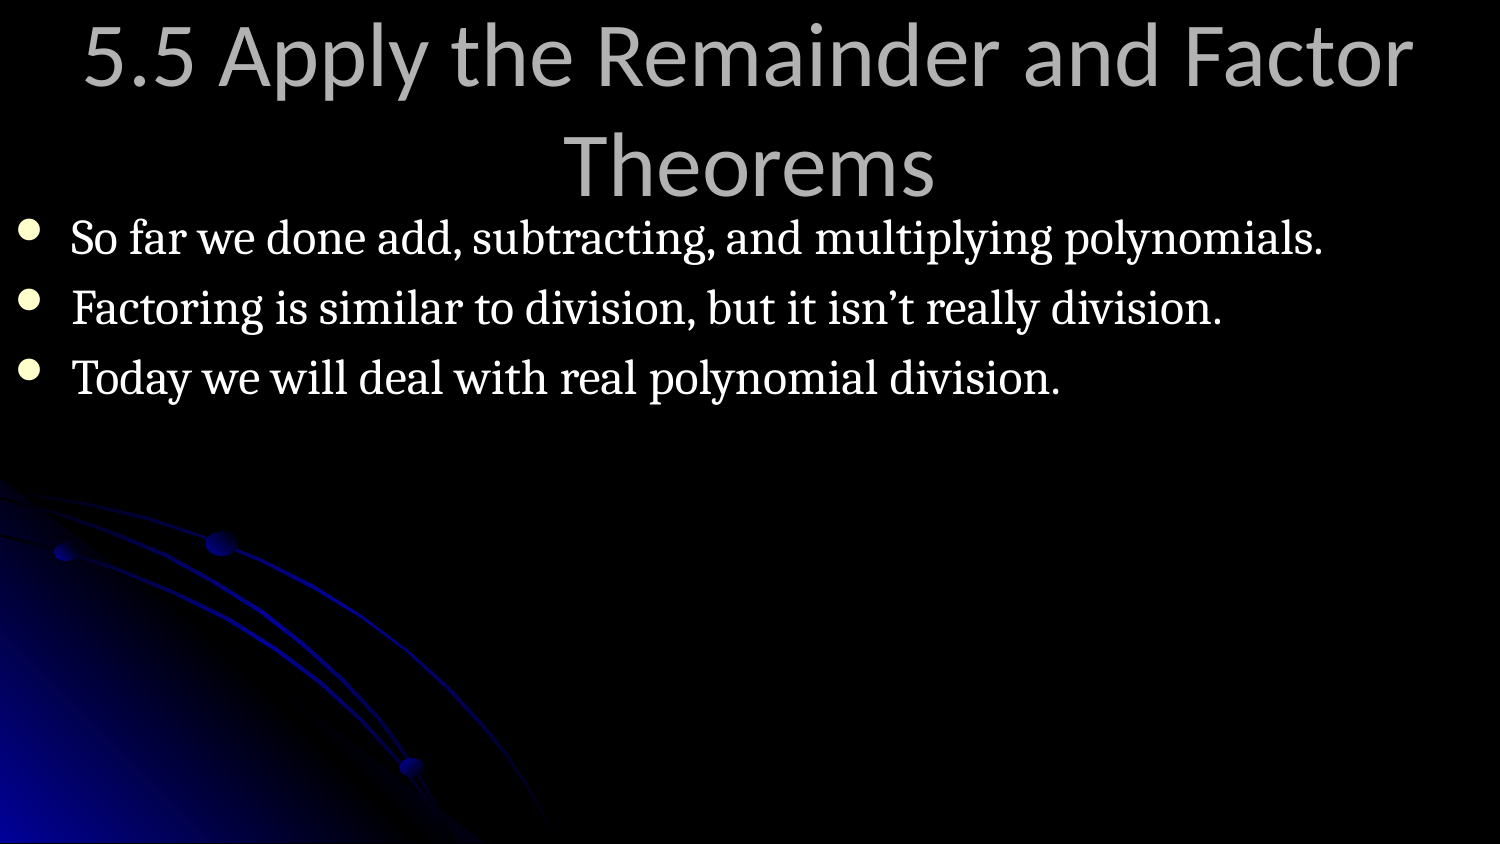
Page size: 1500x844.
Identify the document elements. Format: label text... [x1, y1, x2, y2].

list So far we done add, subtracting, and multiplying polynomials. Factoring is similar to division, but it isn’t really division. Today we will deal with real polynomial division. [0, 196, 1500, 755]
title 5.5 Apply the Remainder and Factor Theorems [0, 33, 1500, 175]
